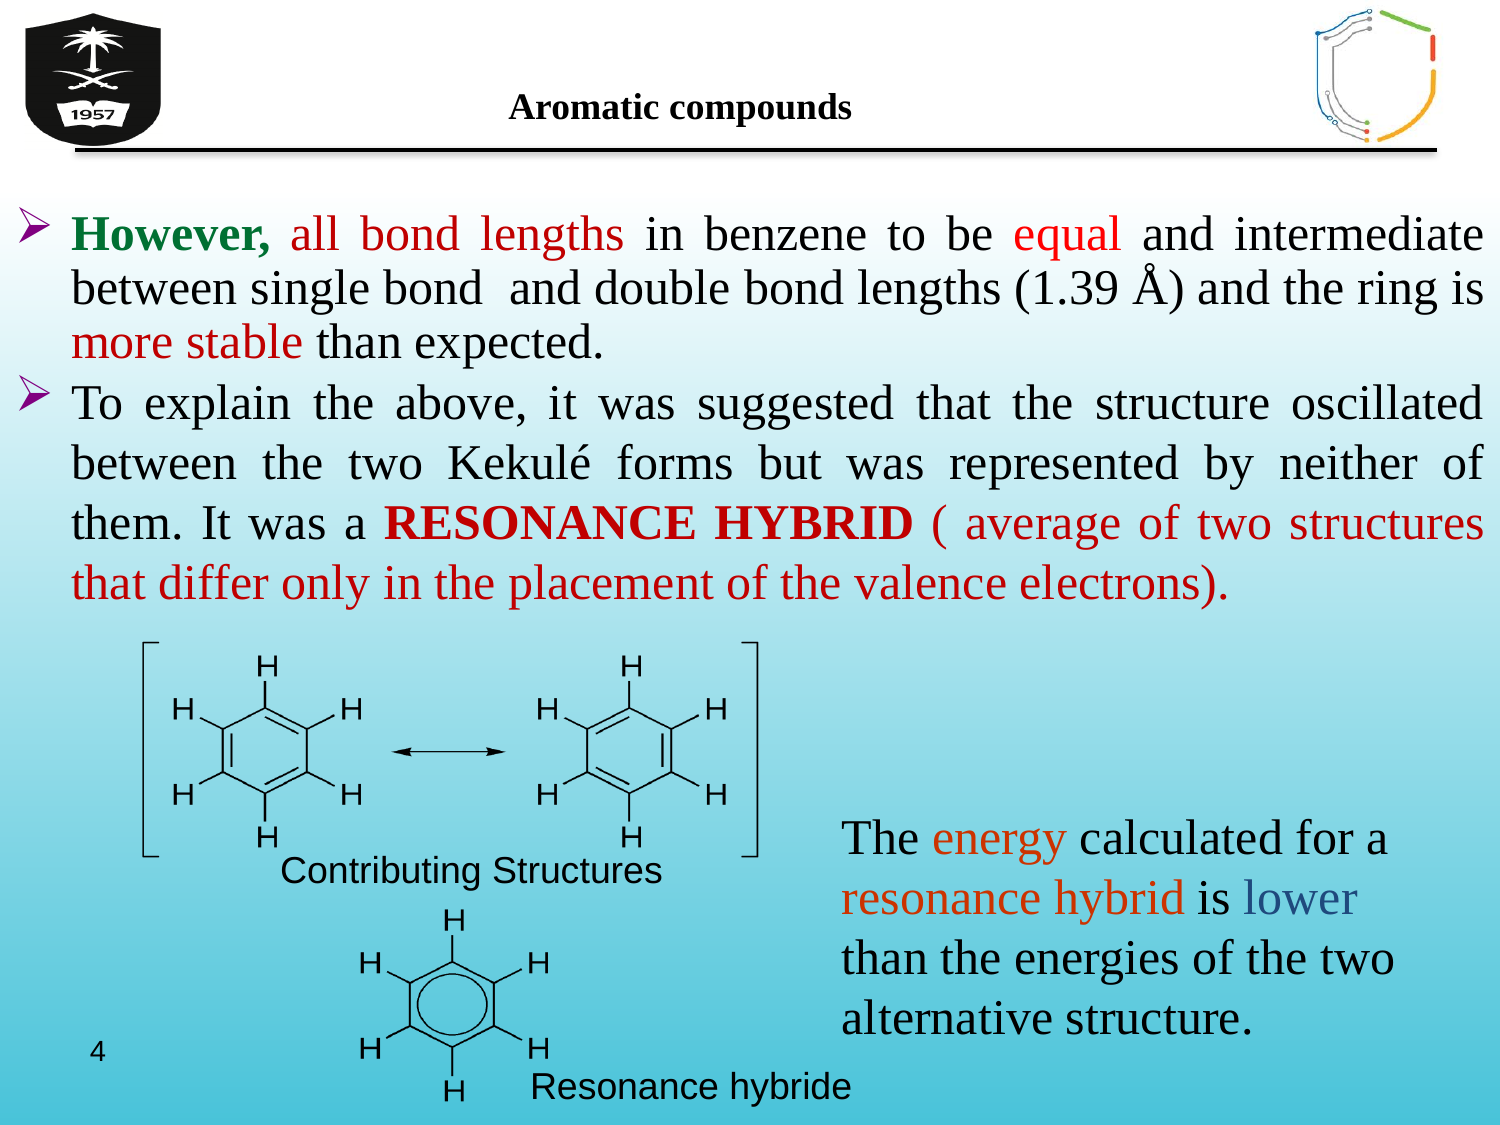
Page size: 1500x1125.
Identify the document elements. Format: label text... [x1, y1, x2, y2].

picture [137, 637, 763, 1102]
text_box Aromatic compounds [493, 74, 868, 135]
text_box The energy calculated for a resonance hybrid is lower than the energies of the two alternative structure. [827, 796, 1453, 1052]
text_box Resonance hybride [515, 1054, 867, 1114]
text_box However, all bond lengths in benzene to be equal and intermediate between single bond and double bond lengths (1.39 Å) and the ring is more stable than expected. To explain the above, it was suggested that the structure oscillated between the two Kekulé forms but was represented by neither of them. It was a RESONANCE HYBRID ( average of two structures that differ only in the placement of the valence electrons). [0, 200, 1500, 688]
text_box 4 [75, 1024, 132, 1103]
picture [1287, 0, 1463, 165]
picture [24, 12, 163, 151]
